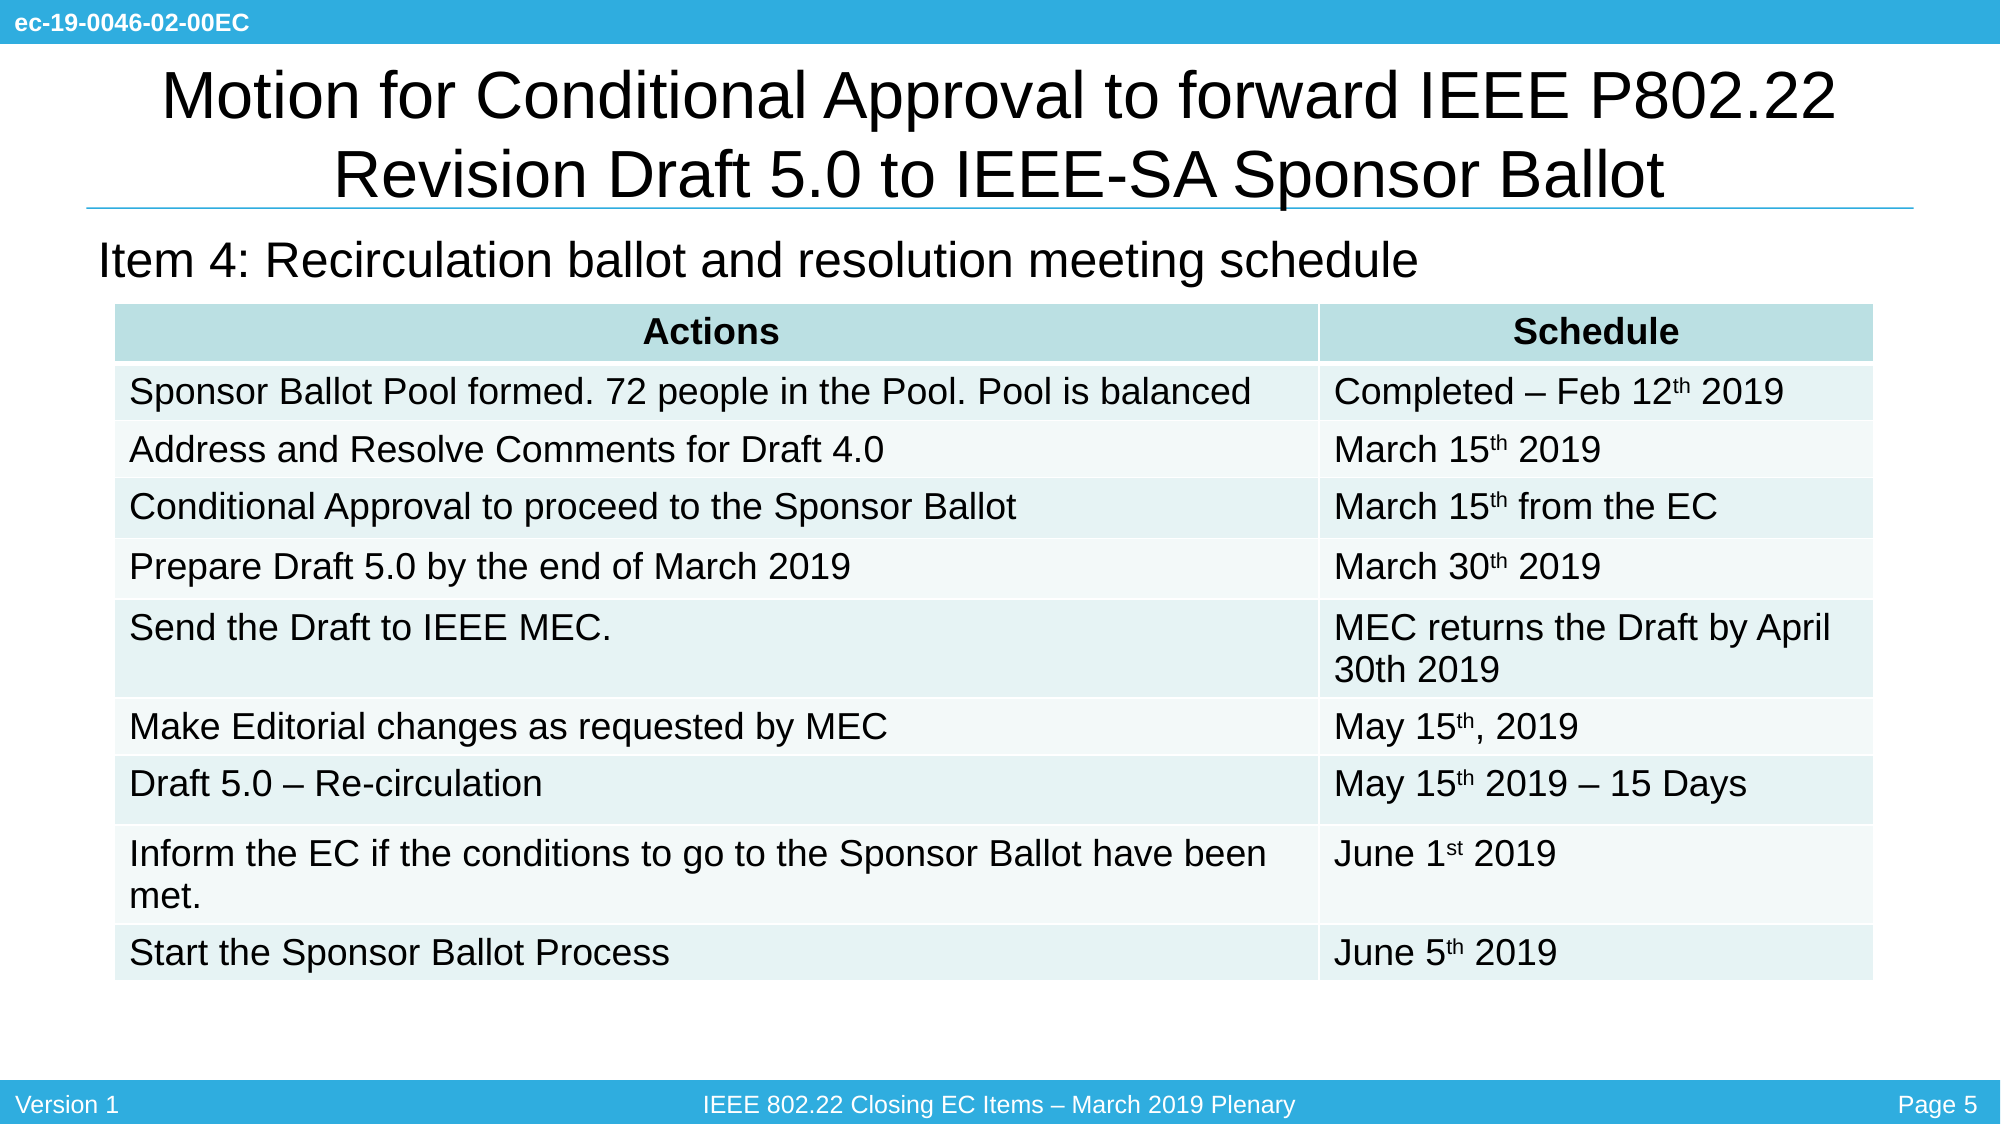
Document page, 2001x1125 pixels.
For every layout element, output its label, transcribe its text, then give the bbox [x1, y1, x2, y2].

table_cell May 15th 2019 – 15 Days [1320, 756, 1873, 824]
table_cell Prepare Draft 5.0 by the end of March 2019 [115, 539, 1318, 598]
table_cell Draft 5.0 – Re-circulation [115, 756, 1318, 824]
table_cell March 30th 2019 [1320, 539, 1873, 598]
list Item 4: Recirculation ballot and resolution meeting schedule [39, 220, 1930, 1059]
table_cell March 15th from the EC [1320, 478, 1873, 538]
table_cell Address and Resolve Comments for Draft 4.0 [115, 421, 1318, 477]
table_cell May 15th, 2019 [1320, 699, 1873, 754]
table_cell Start the Sponsor Ballot Process [115, 925, 1318, 980]
table_cell Conditional Approval to proceed to the Sponsor Ballot [115, 478, 1318, 538]
table_cell June 1st 2019 [1320, 826, 1873, 923]
table_cell Completed – Feb 12th 2019 [1320, 366, 1873, 420]
table_cell Inform the EC if the conditions to go to the Sponsor Ballot have been met. [115, 826, 1318, 923]
table_header Actions [115, 304, 1318, 361]
table_cell Make Editorial changes as requested by MEC [115, 699, 1318, 754]
table_header Schedule [1320, 304, 1873, 361]
table_cell March 15th 2019 [1320, 421, 1873, 477]
table_cell MEC returns the Draft by April 30th 2019 [1320, 600, 1873, 697]
title Motion for Conditional Approval to forward IEEE P802.22 Revision Draft 5.0 to IEEE-SA Sponsor Ballot [70, 66, 1930, 197]
table_cell Send the Draft to IEEE MEC. [115, 600, 1318, 697]
table_cell Sponsor Ballot Pool formed. 72 people in the Pool. Pool is balanced [115, 366, 1318, 420]
table_cell June 5th 2019 [1320, 925, 1873, 980]
